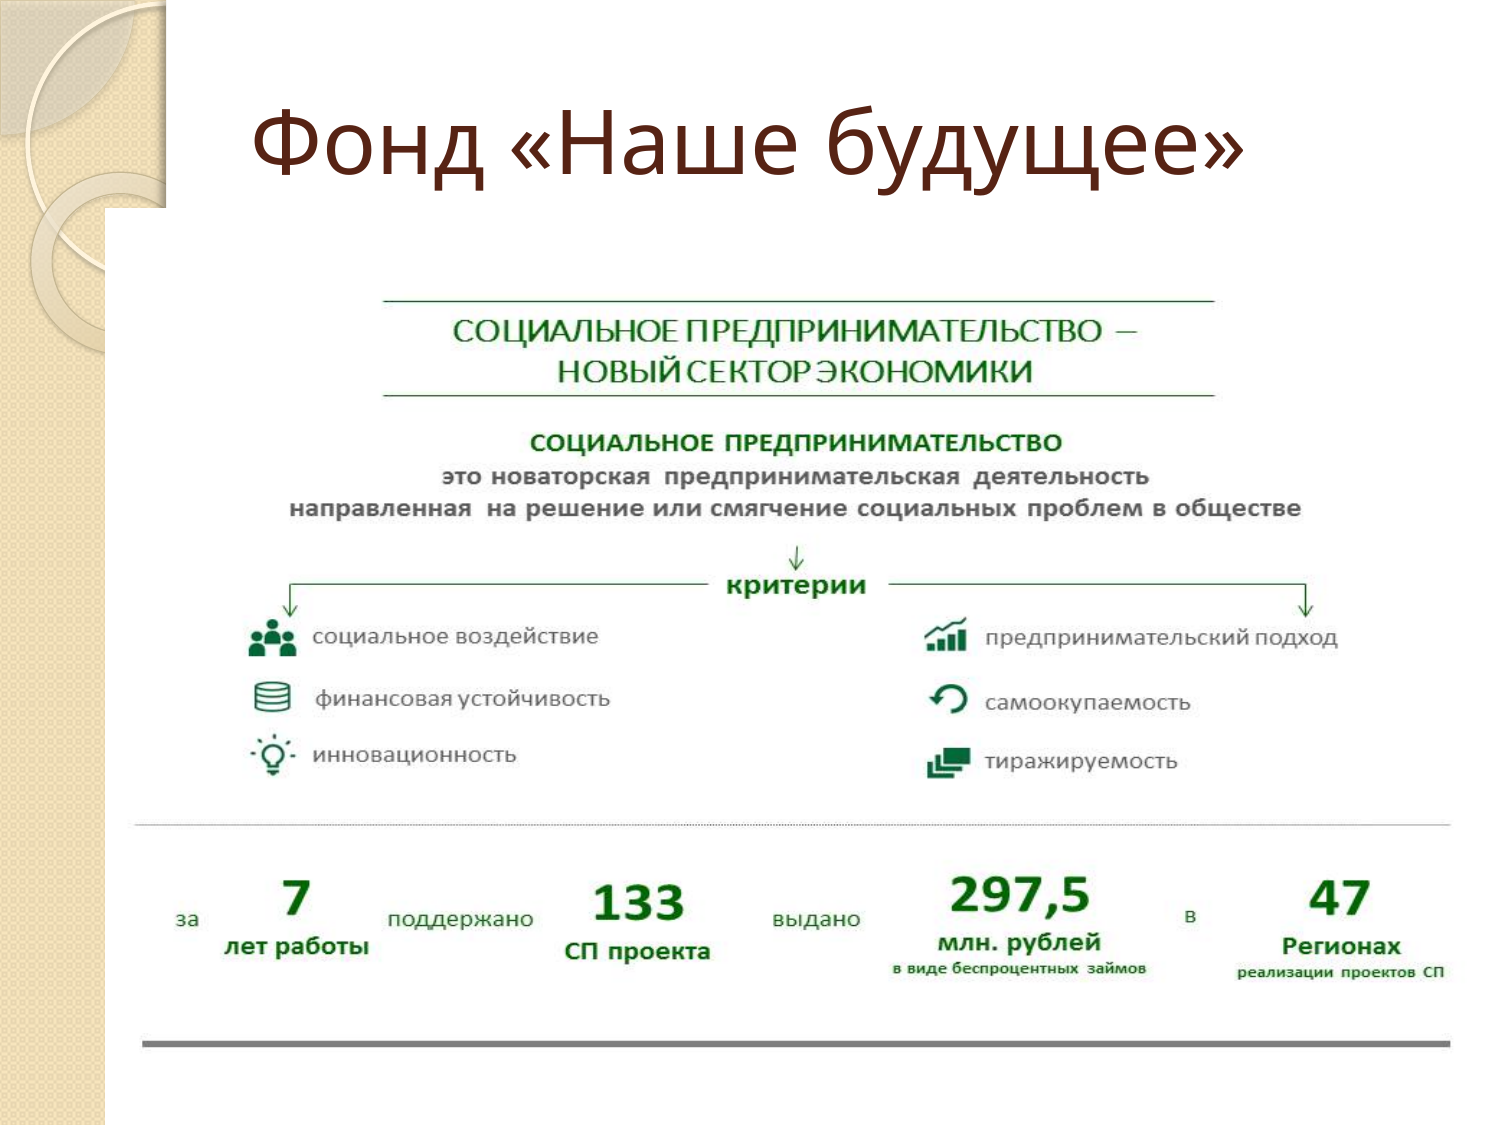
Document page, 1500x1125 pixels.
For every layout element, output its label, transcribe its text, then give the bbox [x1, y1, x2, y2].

title Фонд «Наше будущее» [235, 45, 1466, 204]
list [105, 207, 1489, 1125]
